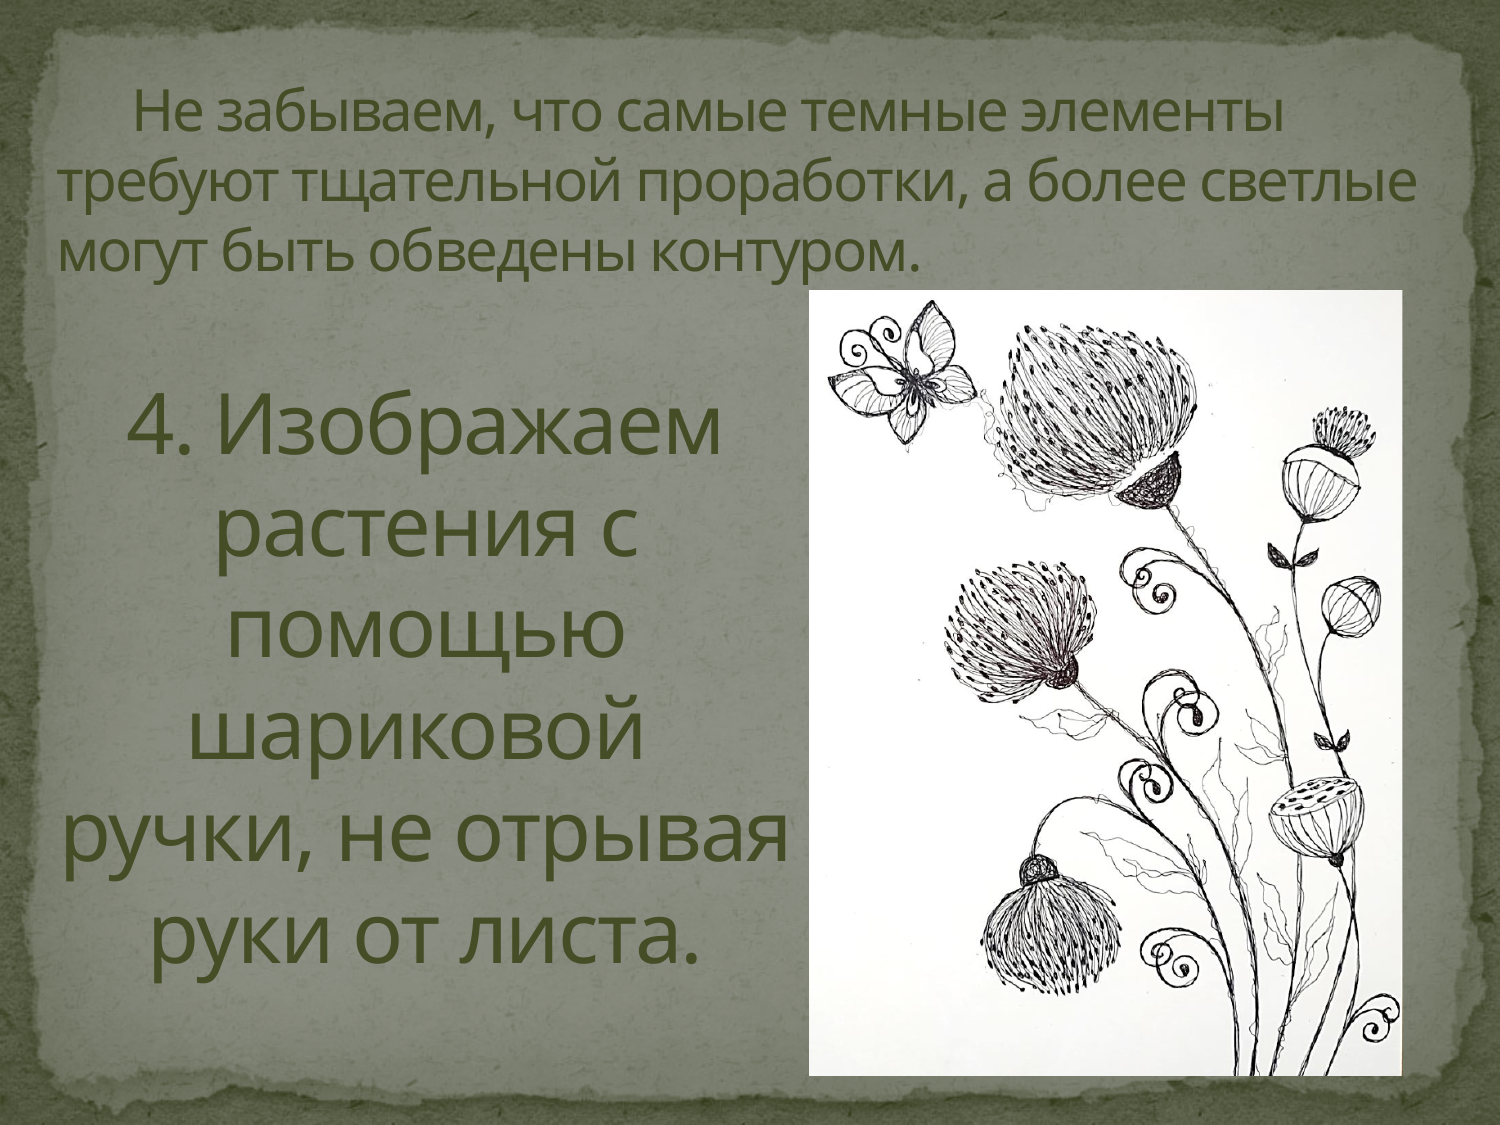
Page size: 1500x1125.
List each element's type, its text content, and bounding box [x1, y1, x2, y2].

picture [809, 982, 1403, 1076]
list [715, 389, 1498, 980]
picture [809, 291, 1403, 386]
text_box 4. Изображаем растения с помощью шариковой ручки, не отрывая руки от листа. [41, 349, 809, 988]
title Не забываем, что самые темные элементы требуют тщательной проработки, а более светлые могут быть обведены контуром. [41, 24, 1500, 291]
